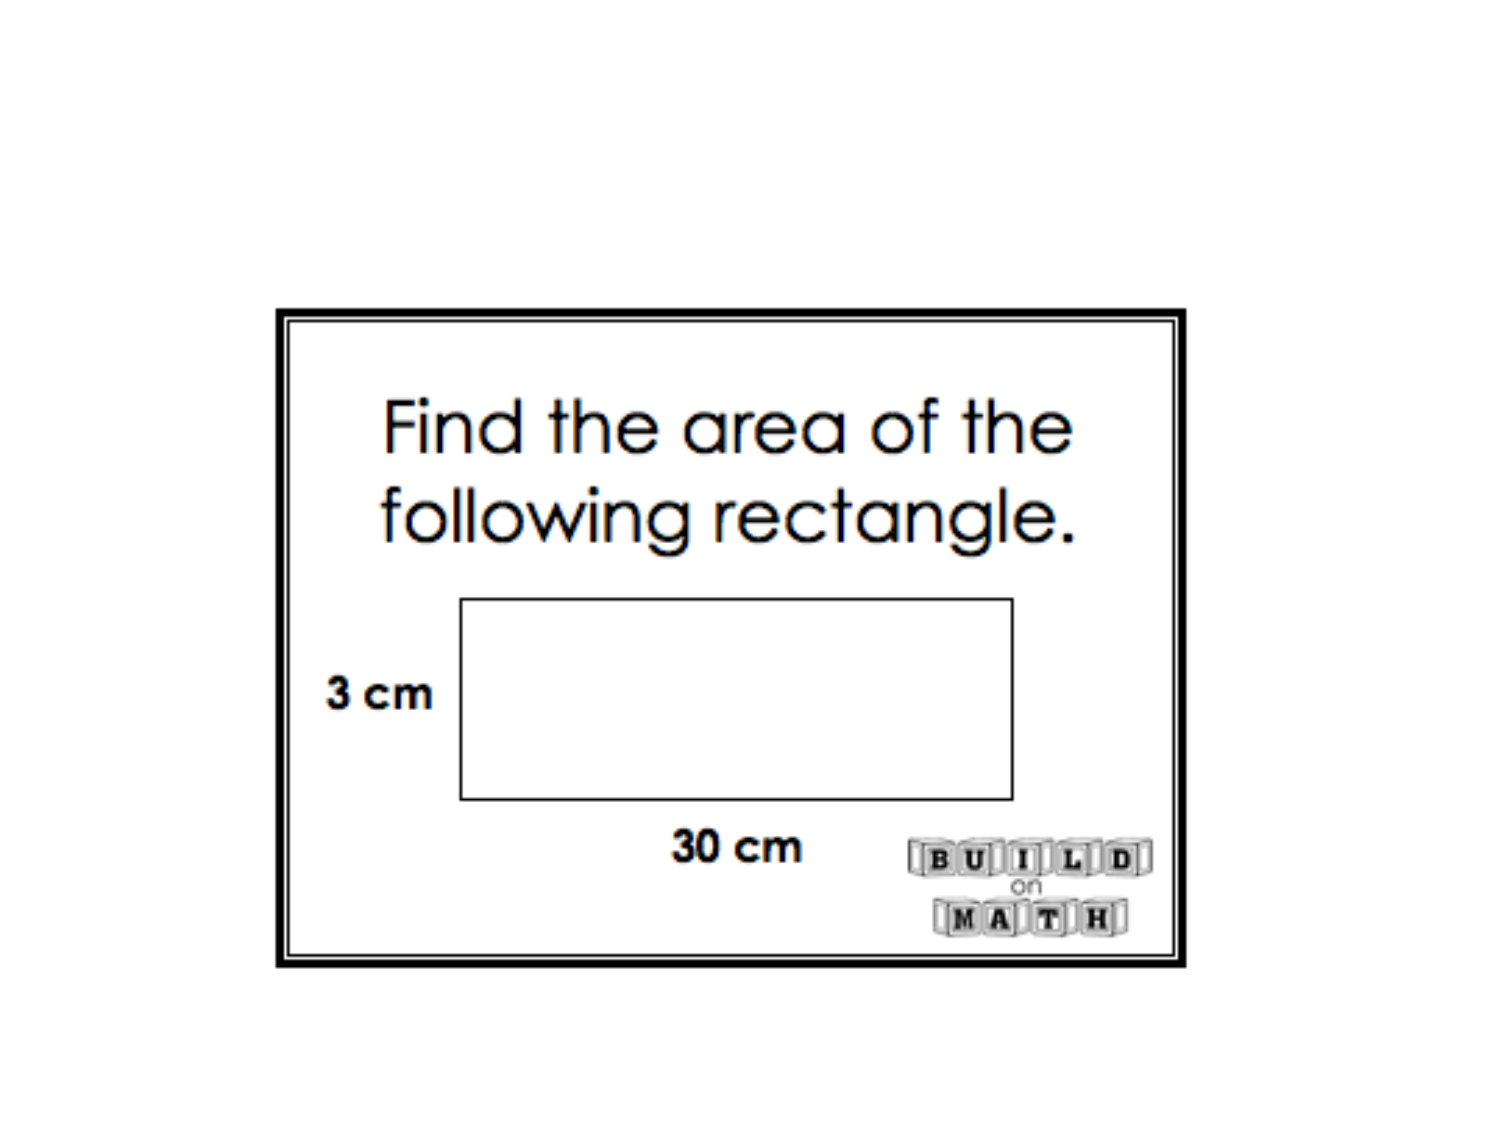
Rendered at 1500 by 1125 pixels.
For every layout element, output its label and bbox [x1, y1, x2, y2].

list [74, 262, 1426, 1006]
